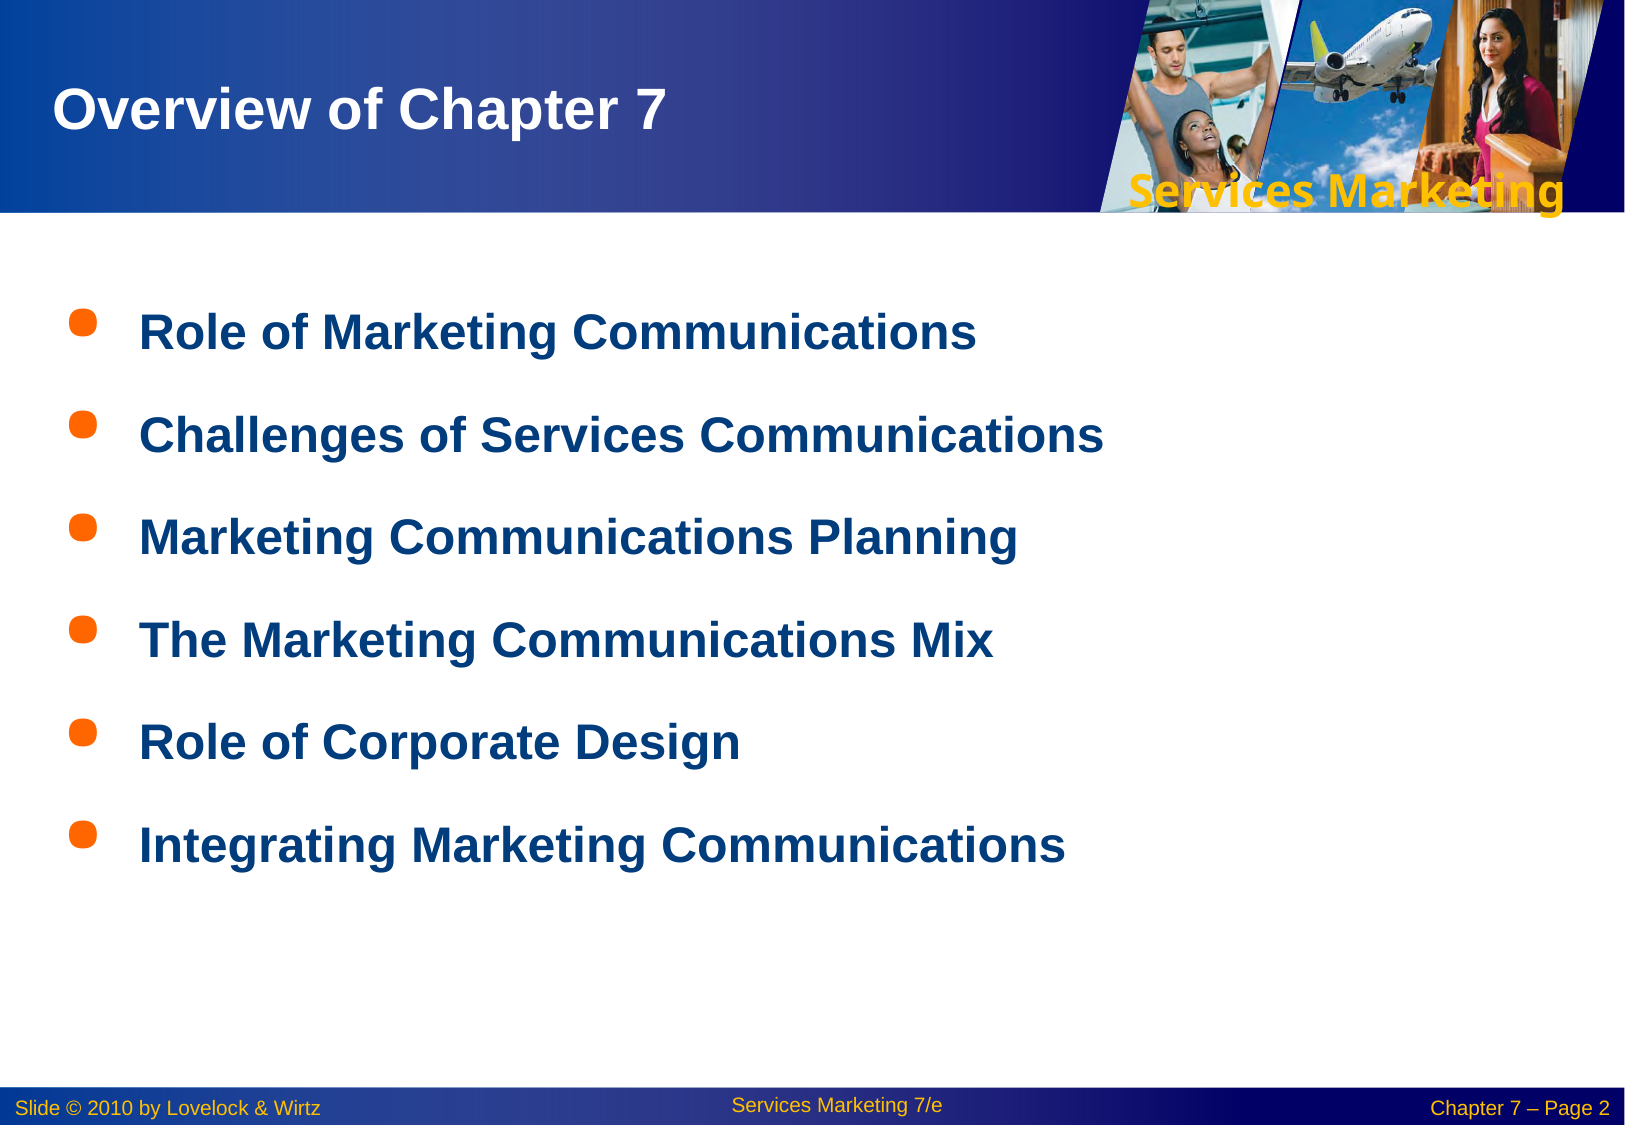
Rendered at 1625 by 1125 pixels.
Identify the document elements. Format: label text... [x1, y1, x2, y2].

picture [1100, 0, 1604, 213]
list Role of Marketing Communications Challenges of Services Communications Marketing Communications Planning The Marketing Communications Mix Role of Corporate Design Integrating Marketing Communications [49, 261, 1588, 1051]
picture [1546, 187, 1556, 202]
picture [1162, 186, 1172, 192]
title Overview of Chapter 7 [36, 37, 1088, 176]
